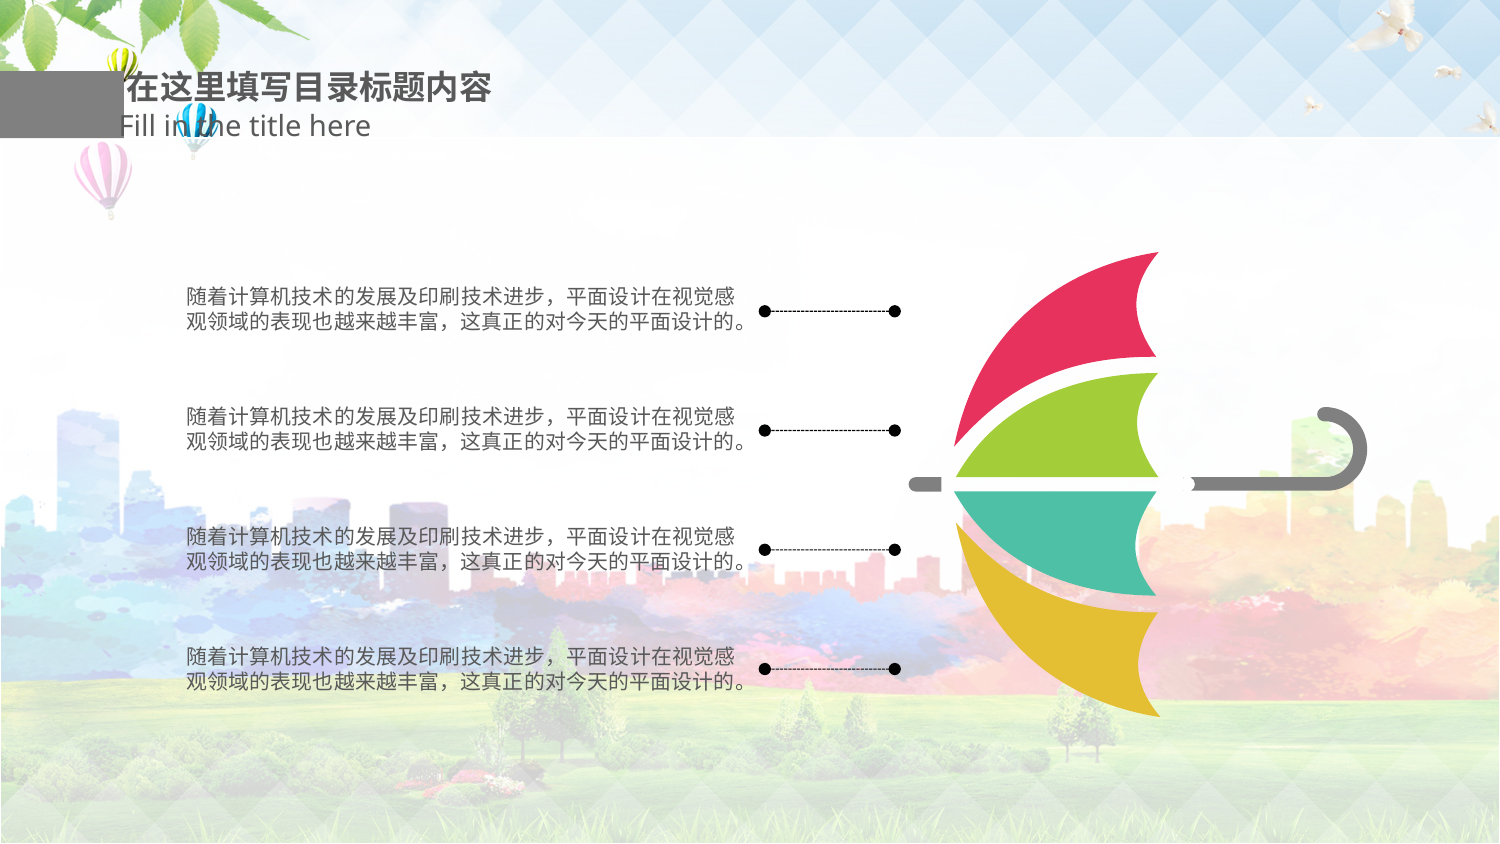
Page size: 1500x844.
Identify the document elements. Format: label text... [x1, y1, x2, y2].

text_box 随着计算机技术的发展及印刷技术进步，平面设计在视觉感观领域的表现也越来越丰富，这真正的对今天的平面设计的。 [171, 275, 750, 341]
text_box 在这里填写目录标题内容 [112, 59, 538, 114]
text_box 随着计算机技术的发展及印刷技术进步，平面设计在视觉感观领域的表现也越来越丰富，这真正的对今天的平面设计的。 [171, 396, 750, 461]
picture [0, 0, 1500, 137]
text_box Fill in the title here [103, 99, 387, 150]
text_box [908, 251, 1368, 718]
text_box [0, 70, 112, 139]
text_box 随着计算机技术的发展及印刷技术进步，平面设计在视觉感观领域的表现也越来越丰富，这真正的对今天的平面设计的。 [171, 516, 750, 581]
text_box 随着计算机技术的发展及印刷技术进步，平面设计在视觉感观领域的表现也越来越丰富，这真正的对今天的平面设计的。 [171, 636, 750, 701]
